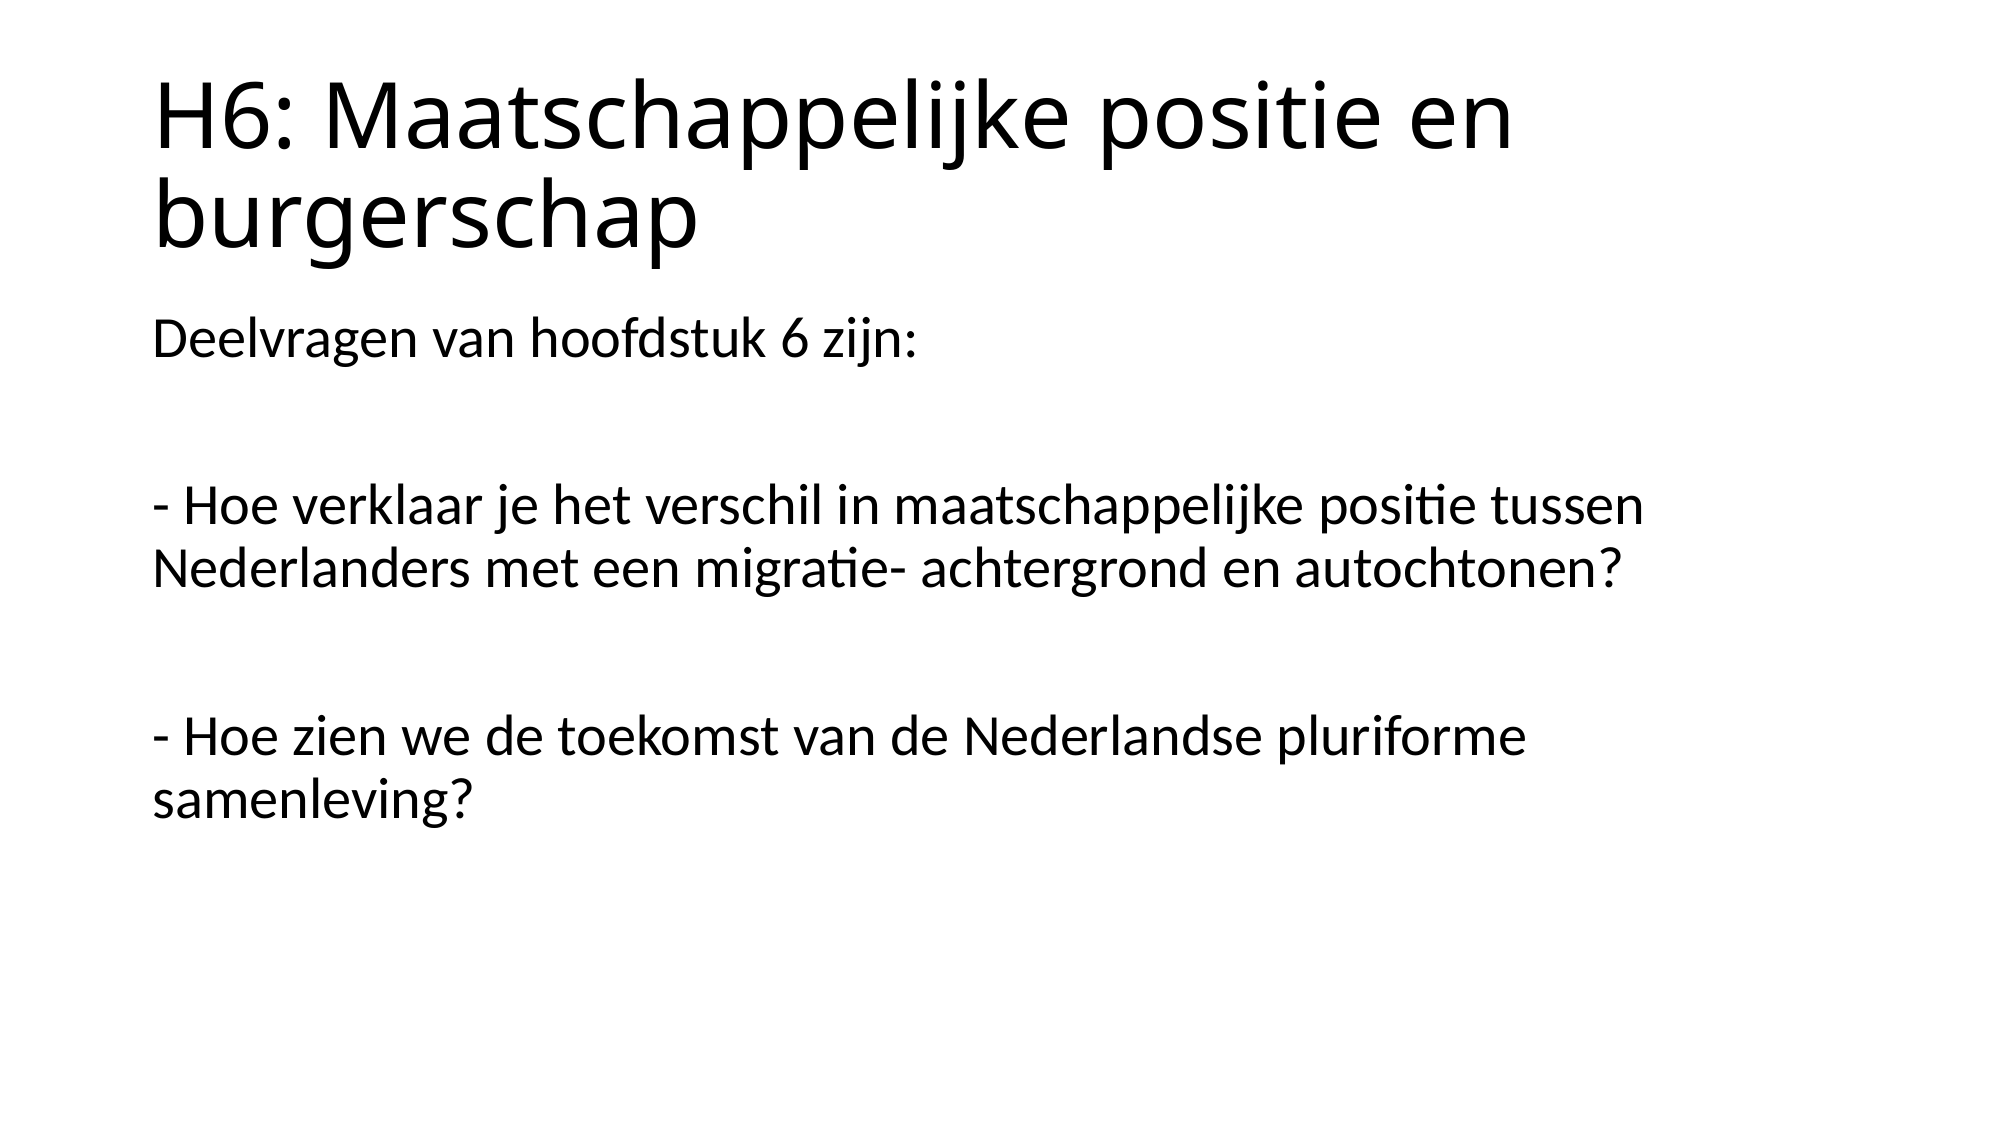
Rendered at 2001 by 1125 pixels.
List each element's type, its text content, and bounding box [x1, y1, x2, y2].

list Deelvragen van hoofdstuk 6 zijn: - Hoe verklaar je het verschil in maatschappelijke positie tussen Nederlanders met een migratie- achtergrond en autochtonen? - Hoe zien we de toekomst van de Nederlandse pluriforme samenleving? [137, 299, 1863, 1014]
title H6: Maatschappelijke positie en burgerschap [137, 59, 1863, 278]
